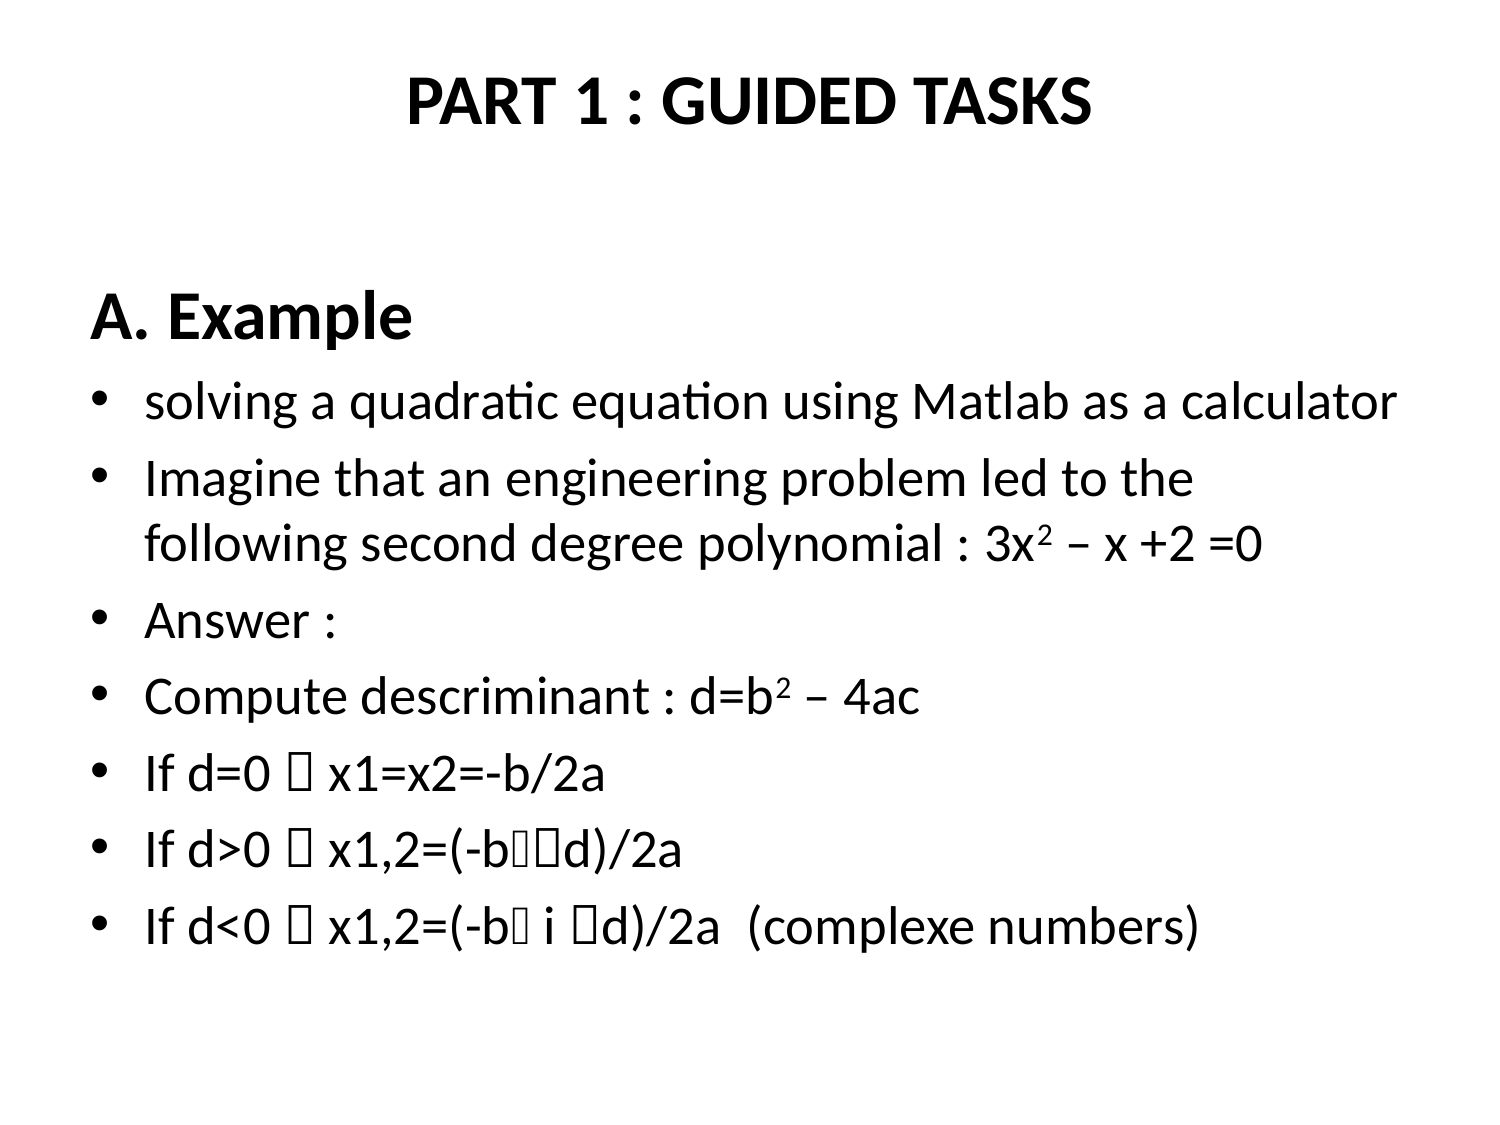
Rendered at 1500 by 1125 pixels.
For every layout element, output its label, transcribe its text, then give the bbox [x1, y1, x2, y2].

list A. Example solving a quadratic equation using Matlab as a calculator Imagine that an engineering problem led to the following second degree polynomial : 3x2 – x +2 =0 Answer : Compute descriminant : d=b2 – 4ac If d=0  x1=x2=-b/2a If d>0  x1,2=(-bd)/2a If d<0  x1,2=(-b i d)/2a (complexe numbers) [75, 262, 1425, 1005]
title PART 1 : GUIDED TASKS [75, 45, 1425, 233]
